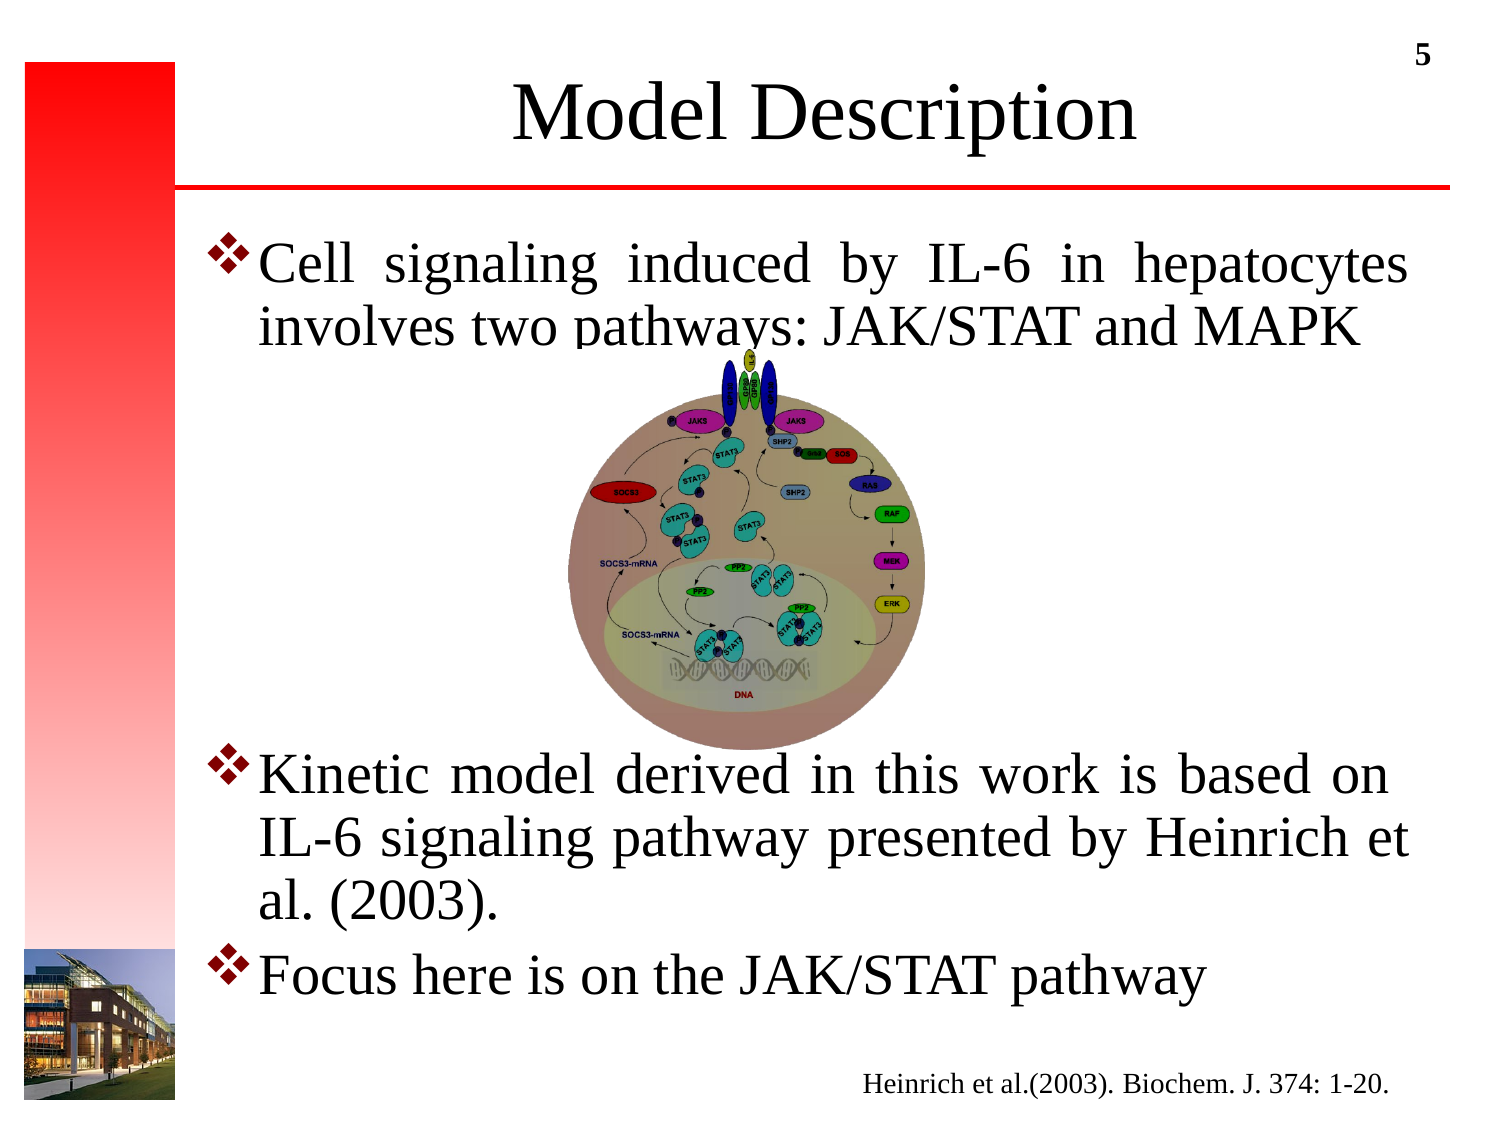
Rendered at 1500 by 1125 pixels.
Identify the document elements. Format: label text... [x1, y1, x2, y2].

picture [568, 349, 926, 751]
title Model Description [199, 37, 1451, 176]
text_box Heinrich et al.(2003). Biochem. J. 374: 1-20. [862, 1064, 1419, 1100]
text_box Cell signaling induced by IL-6 in hepatocytes involves two pathways: JAK/STAT and MAPK Kinetic model derived in this work is based on IL-6 signaling pathway presented by Heinrich et al. (2003). Focus here is on the JAK/STAT pathway [187, 224, 1425, 1075]
picture [24, 949, 175, 1100]
